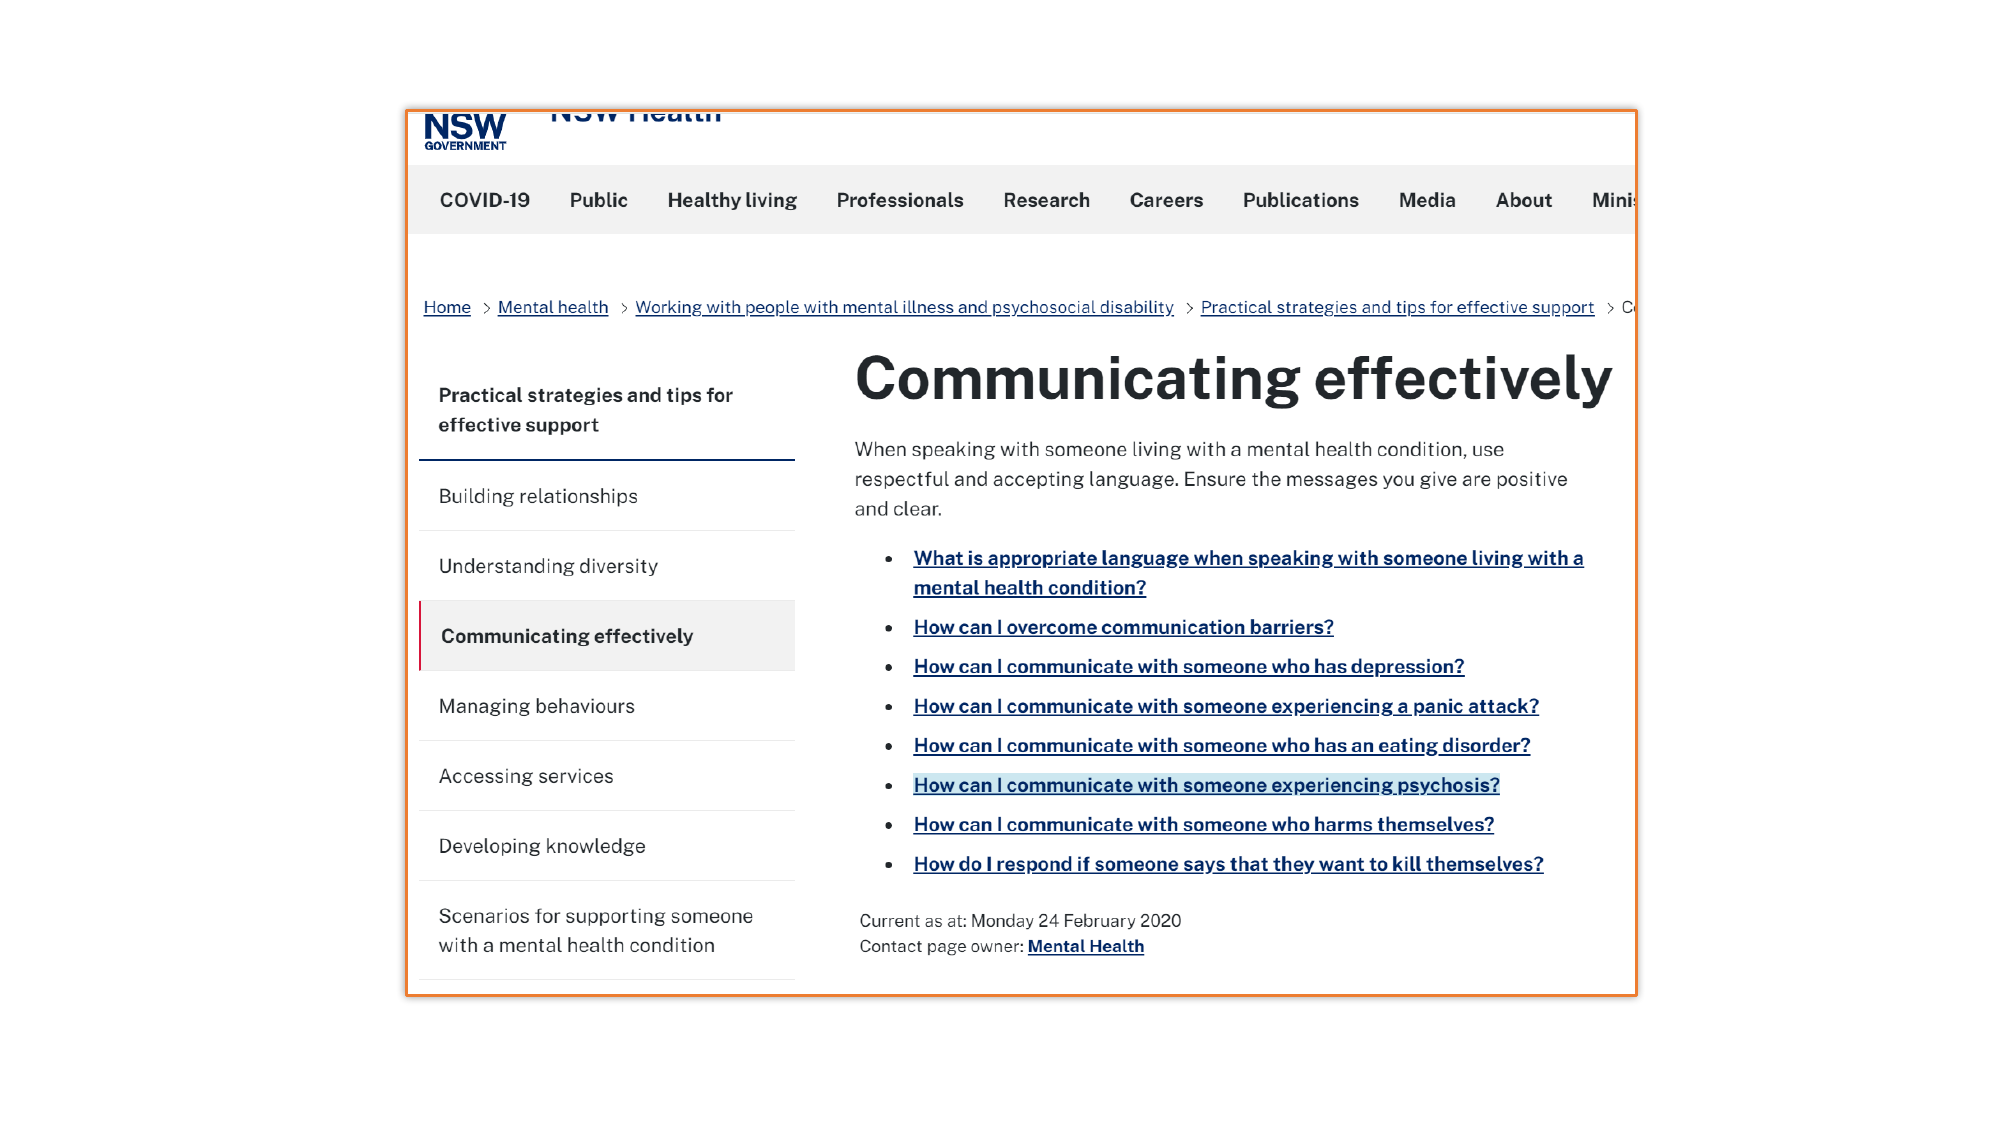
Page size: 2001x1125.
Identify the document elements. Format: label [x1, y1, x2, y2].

picture [408, 111, 1635, 994]
